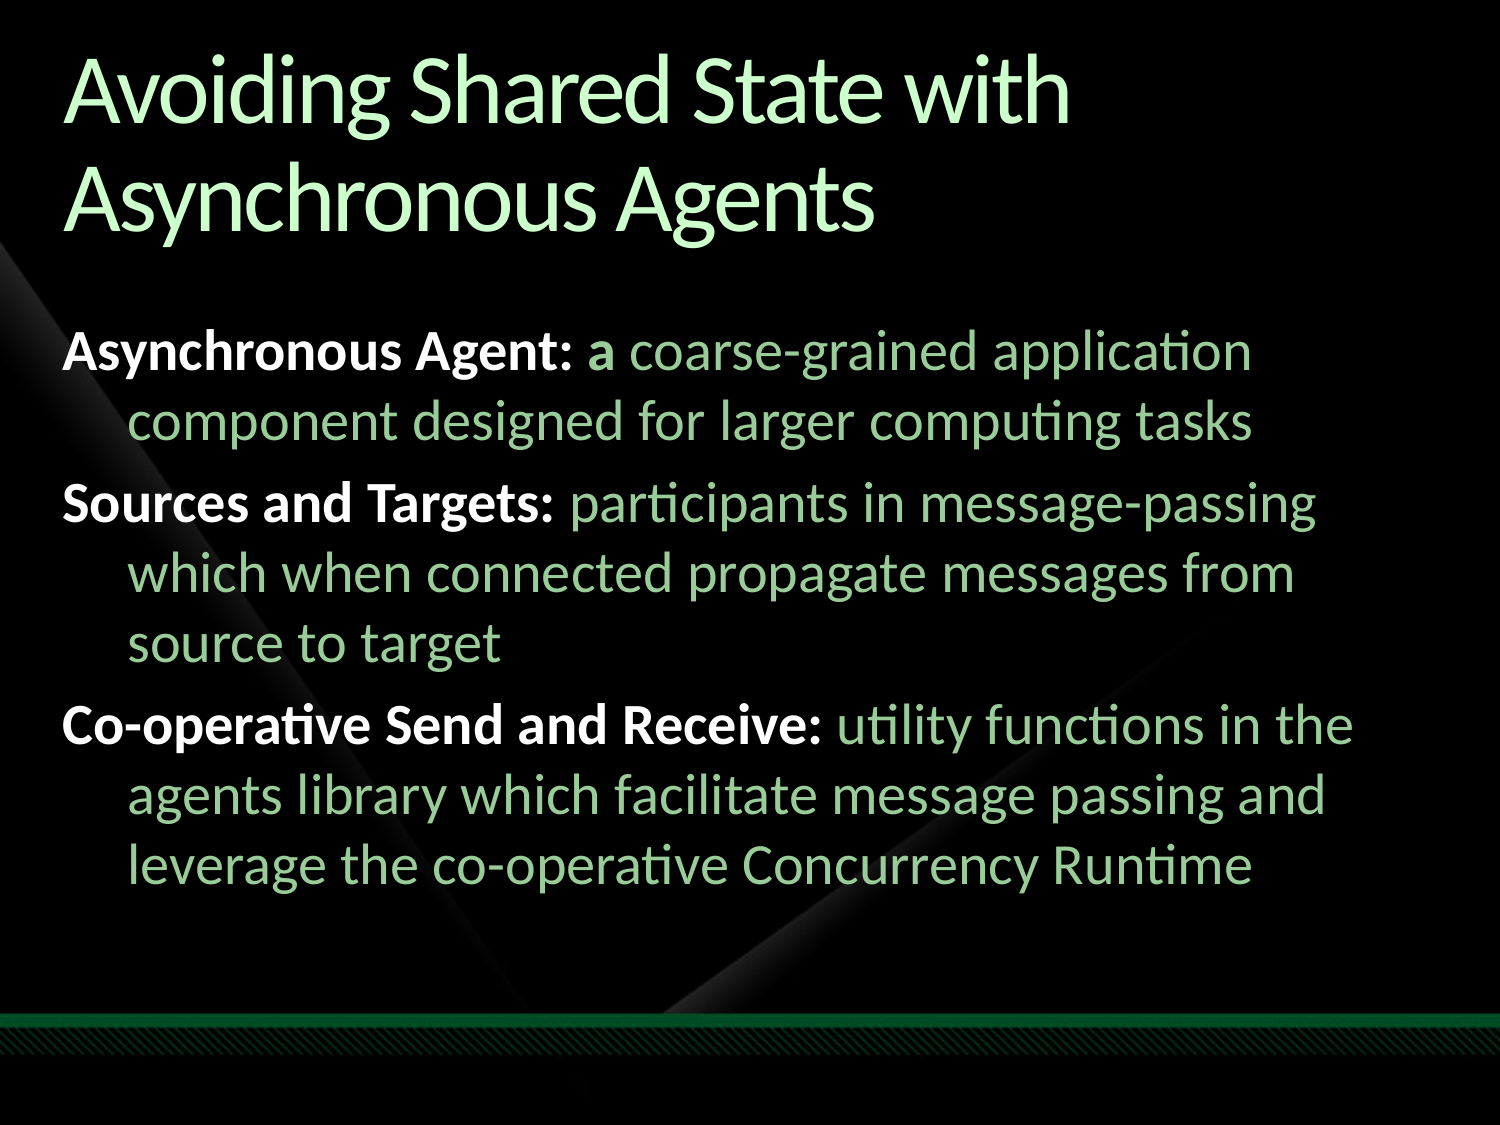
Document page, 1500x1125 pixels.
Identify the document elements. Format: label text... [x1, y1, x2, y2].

title Avoiding Shared State with Asynchronous Agents [63, 37, 1438, 256]
list Asynchronous Agent: a coarse-grained application component designed for larger computing tasks Sources and Targets: participants in message-passing which when connected propagate messages from source to target Co-operative Send and Receive: utility functions in the agents library which facilitate message passing and leverage the co-operative Concurrency Runtime [62, 312, 1438, 1072]
picture [0, 0, 1500, 1125]
